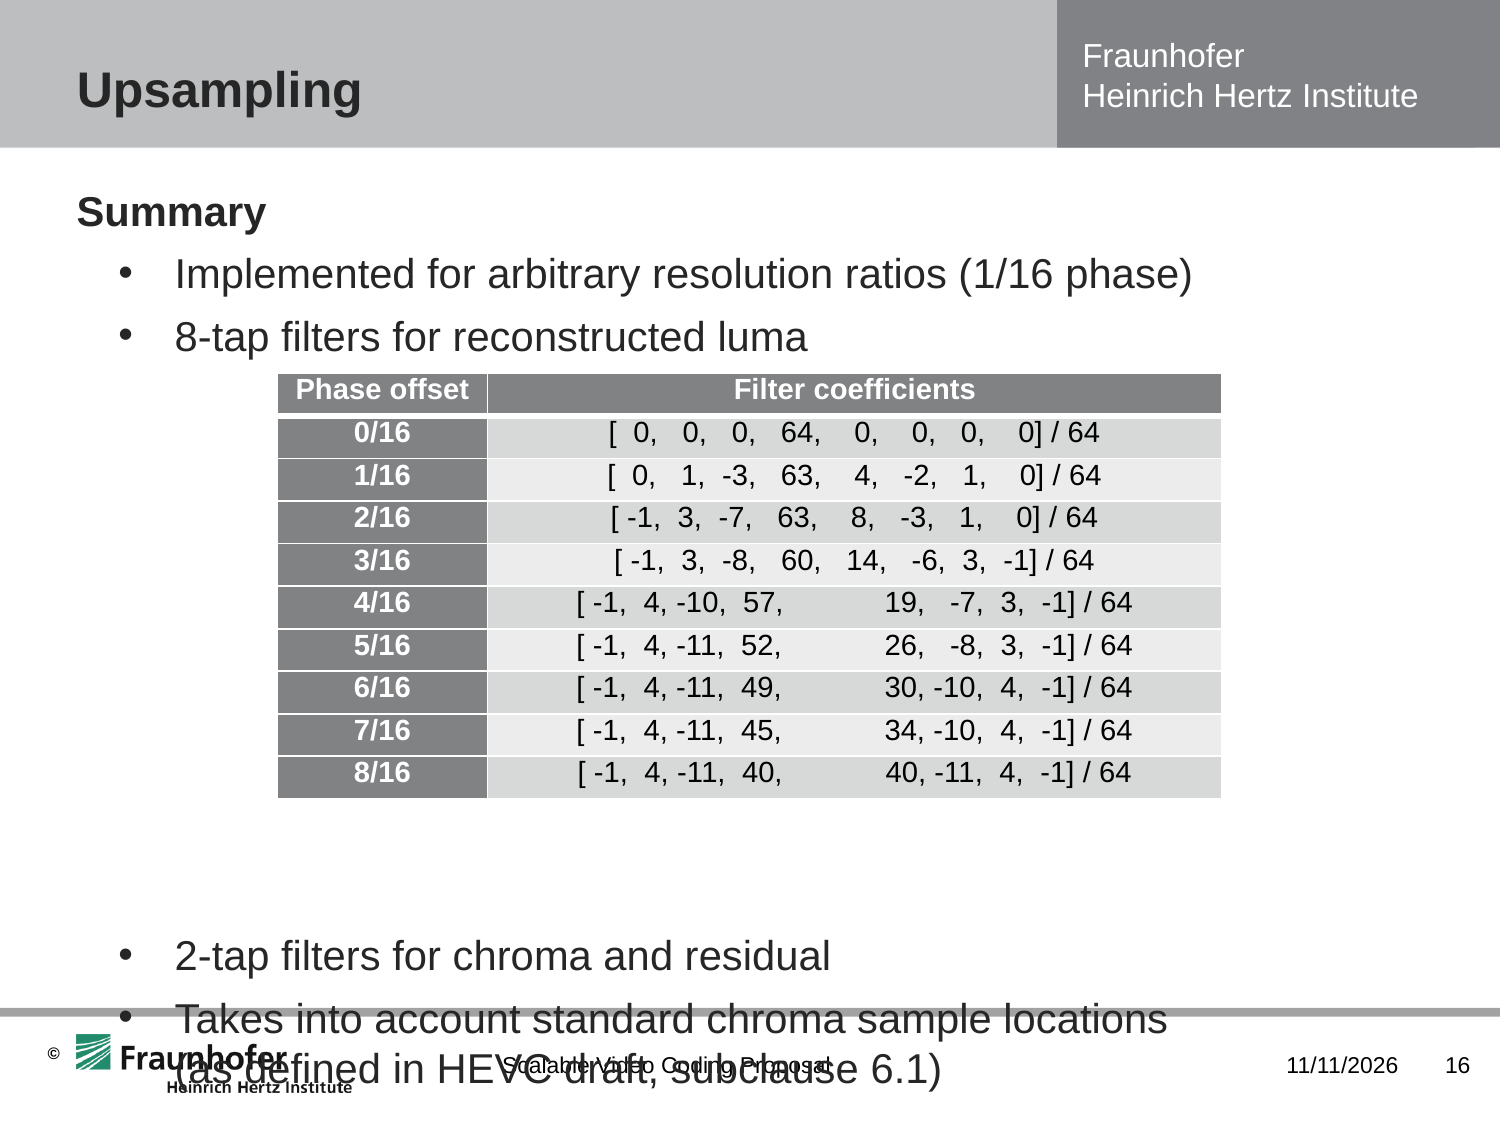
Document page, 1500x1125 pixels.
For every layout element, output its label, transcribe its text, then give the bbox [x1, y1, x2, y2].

table_cell [ 0, 0, 0, 64, 0, 0, 0, 0] / 64 [488, 419, 1221, 458]
table_cell [ 0, 1, -3, 63, 4, -2, 1, 0] / 64 [488, 459, 1221, 500]
table_cell [ -1, 4, -10, 57, 19, -7, 3, -1] / 64 [488, 587, 1221, 628]
table_cell 7/16 [278, 715, 487, 755]
slide_number 16 [1394, 1034, 1471, 1094]
table_cell 1/16 [278, 459, 487, 500]
table_header Phase offset [278, 374, 487, 413]
table_cell [ -1, 4, -11, 49, 30, -10, 4, -1] / 64 [488, 672, 1221, 713]
table_cell [ -1, 4, -11, 40, 40, -11, 4, -1] / 64 [488, 757, 1221, 798]
table_cell [ -1, 3, -7, 63, 8, -3, 1, 0] / 64 [488, 502, 1221, 543]
table_header Filter coefficients [488, 374, 1221, 413]
table_cell 4/16 [278, 587, 487, 628]
table_cell 8/16 [278, 757, 487, 798]
list Summary Implemented for arbitrary resolution ratios (1/16 phase) 8-tap filters for reconstructed luma 2-tap filters for chroma and residual Takes into account standard chroma sample locations (as defined in HEVC draft, subclause 6.1) [76, 184, 1400, 977]
picture [76, 1034, 352, 1093]
table_cell [ -1, 4, -11, 45, 34, -10, 4, -1] / 64 [488, 715, 1221, 755]
table_cell 6/16 [278, 672, 487, 713]
table_cell 0/16 [278, 419, 487, 458]
table_cell 2/16 [278, 502, 487, 543]
table_cell 3/16 [278, 544, 487, 585]
table_cell 5/16 [278, 630, 487, 670]
title Upsampling [76, 58, 1022, 118]
table_cell [ -1, 3, -8, 60, 14, -6, 3, -1] / 64 [488, 544, 1221, 585]
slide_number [1019, 1034, 1394, 1094]
footer Scalable Video Coding Proposal [442, 1034, 1008, 1094]
table_cell [ -1, 4, -11, 52, 26, -8, 3, -1] / 64 [488, 630, 1221, 670]
